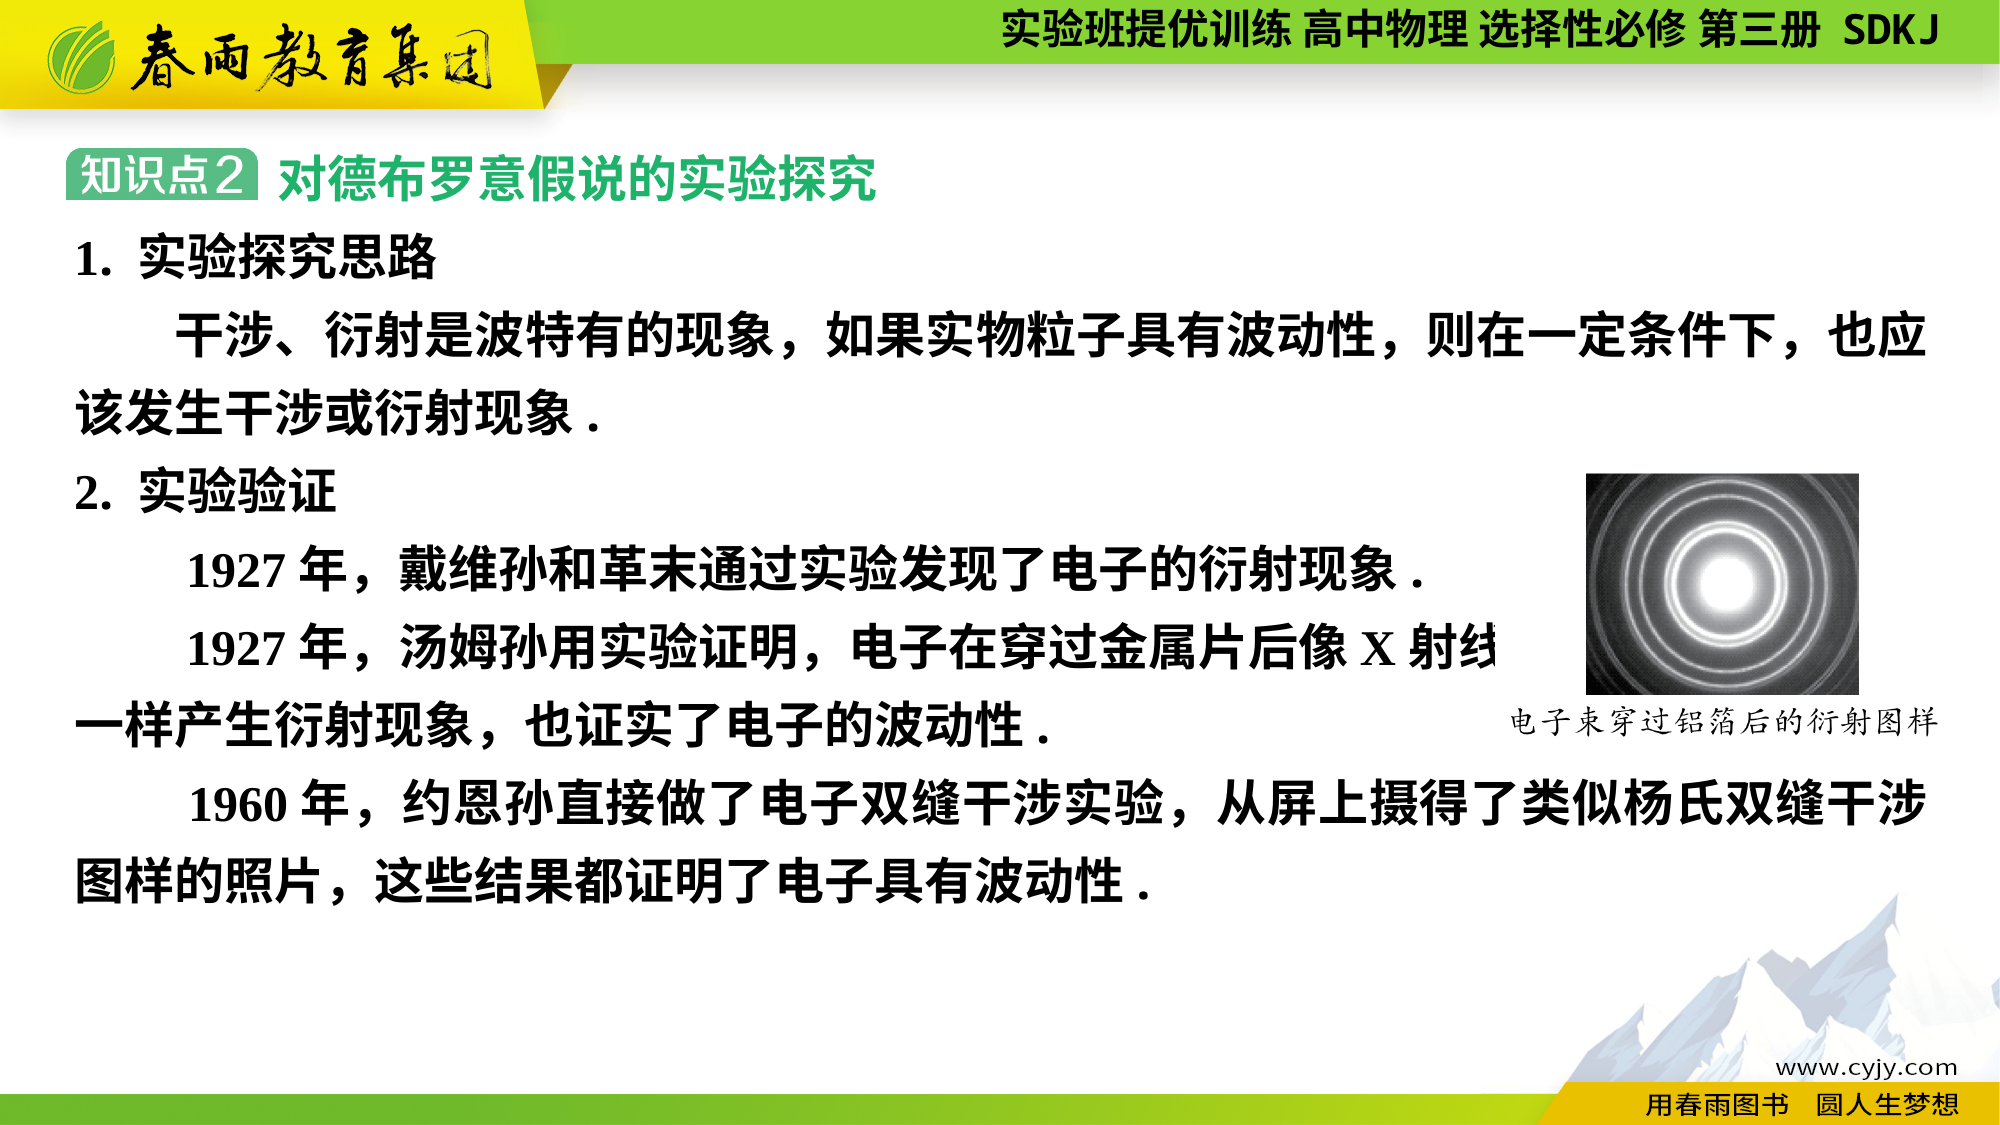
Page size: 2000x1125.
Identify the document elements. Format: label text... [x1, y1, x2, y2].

picture [0, 0, 2000, 1125]
list 对德布罗意假说的实验探究 1. 实验探究思路 干涉、衍射是波特有的现象，如果实物粒子具有波动性，则在一定条件下，也应该发生干涉或衍射现象. 2. 实验验证 1927年，戴维孙和革末通过实验发现了电子的衍射现象. 1927年，汤姆孙用实验证明，电子在穿过金属片后像X射线 一样产生衍射现象，也证实了电子的波动性. 1960年，约恩孙直接做了电子双缝干涉实验，从屏上摄得了类似杨氏双缝干涉图样的照片，这些结果都证明了电子具有波动性. [59, 122, 1944, 926]
